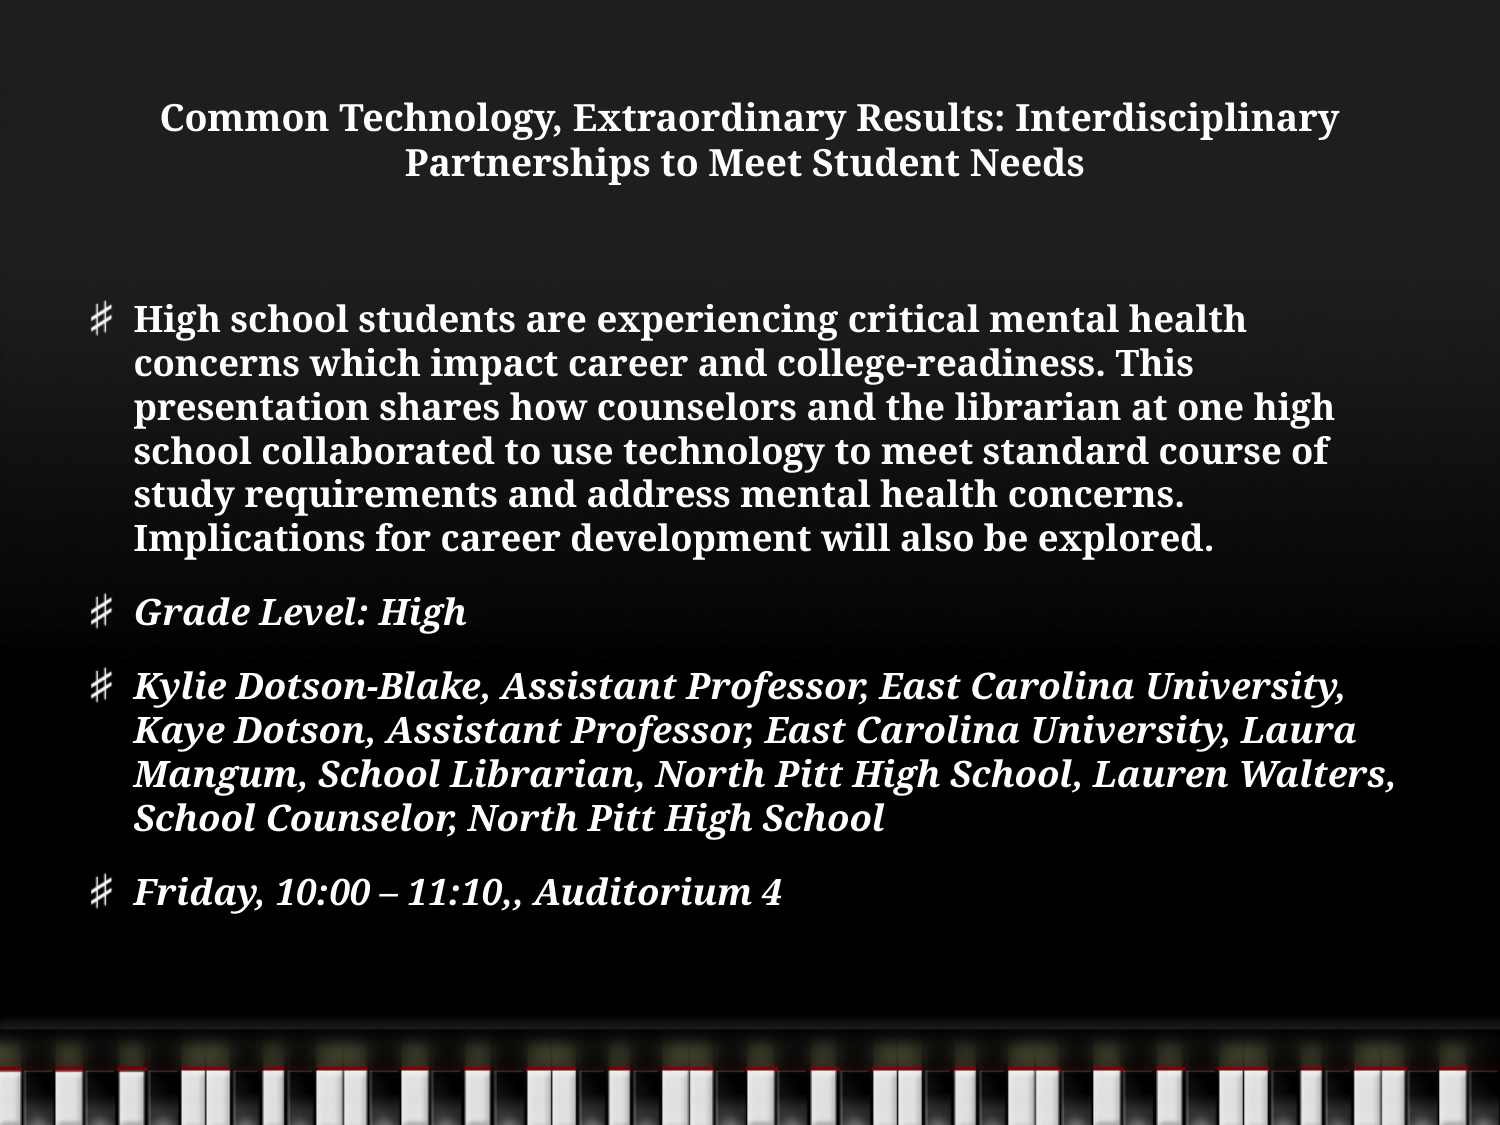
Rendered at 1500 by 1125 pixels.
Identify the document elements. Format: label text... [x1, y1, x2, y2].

title Common Technology, Extraordinary Results: Interdisciplinary Partnerships to Meet Student Needs [75, 45, 1425, 233]
list High school students are experiencing critical mental health concerns which impact career and college-readiness. This presentation shares how counselors and the librarian at one high school collaborated to use technology to meet standard course of study requirements and address mental health concerns. Implications for career development will also be explored. Grade Level: High Kylie Dotson-Blake, Assistant Professor, East Carolina University, Kaye Dotson, Assistant Professor, East Carolina University, Laura Mangum, School Librarian, North Pitt High School, Lauren Walters, School Counselor, North Pitt High School Friday, 10:00 – 11:10,, Auditorium 4 [75, 288, 1425, 925]
picture [0, 0, 1500, 1125]
